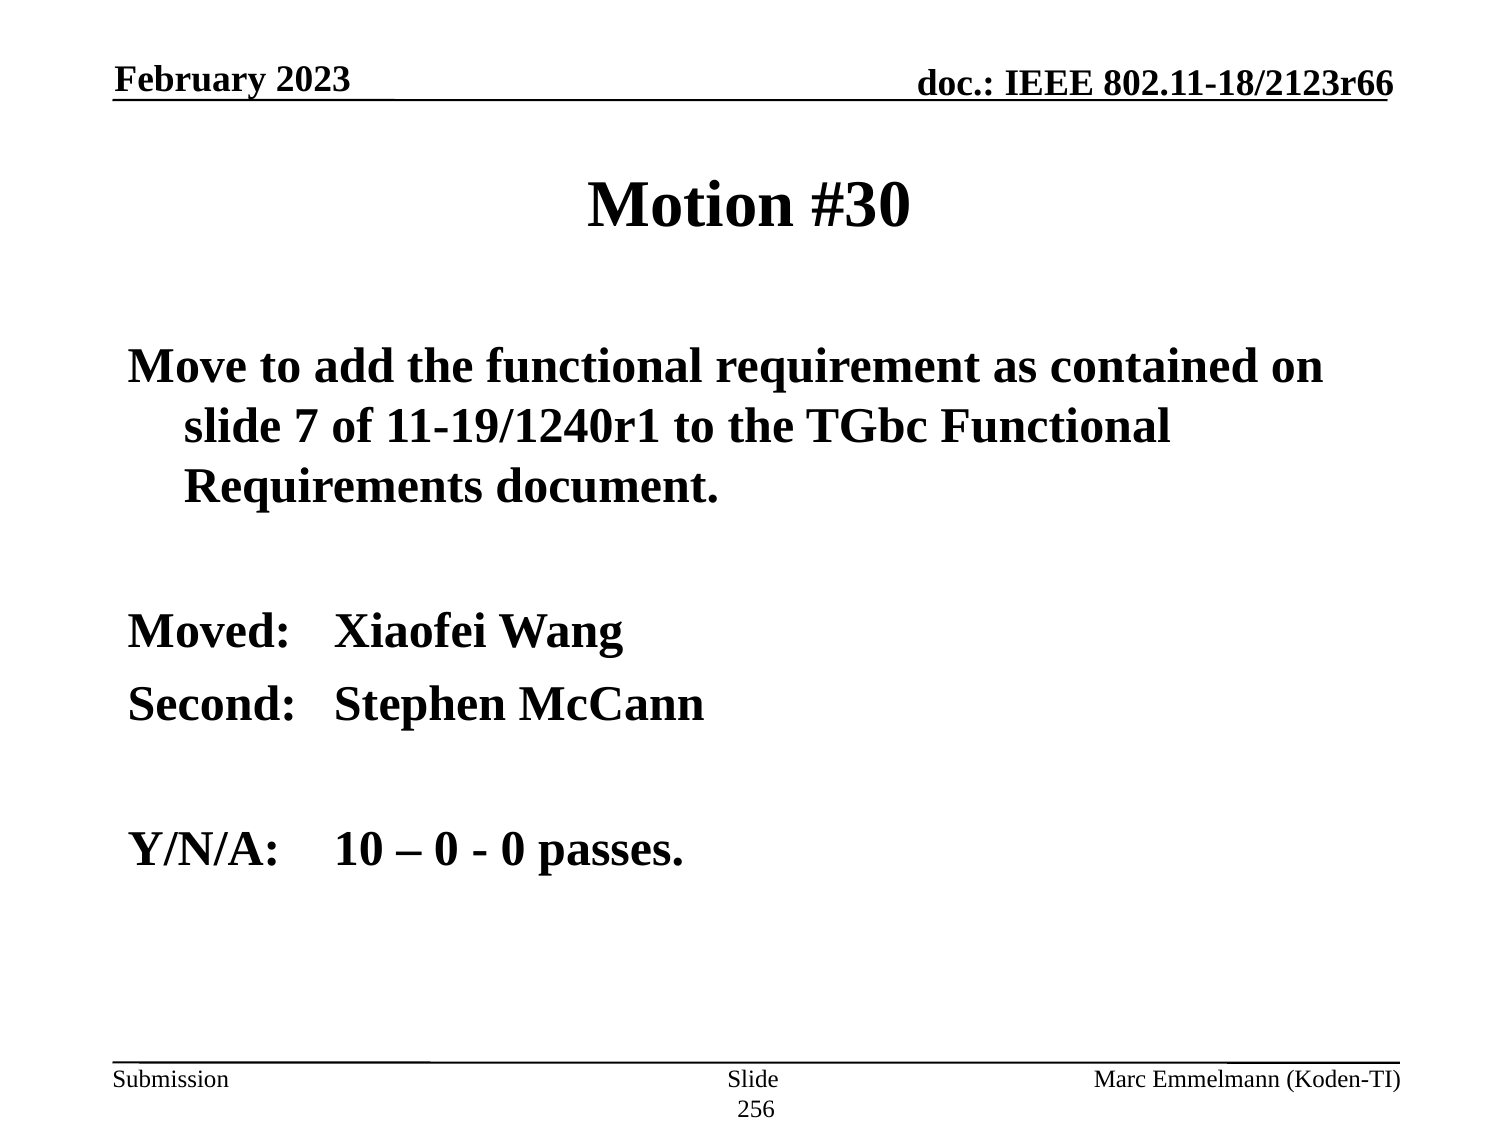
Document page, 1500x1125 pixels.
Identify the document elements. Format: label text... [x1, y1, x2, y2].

title Motion #30 [112, 112, 1388, 288]
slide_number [114, 54, 423, 100]
footer Marc Emmelmann (Koden-TI) [878, 1061, 1402, 1093]
list Move to add the functional requirement as contained on slide 7 of 11-19/1240r1 to the TGbc Functional Requirements document. Moved: Xiaofei Wang Second: Stephen McCann Y/N/A: 10 – 0 - 0 passes. [112, 324, 1388, 1000]
slide_number Slide 256 [712, 1061, 800, 1123]
